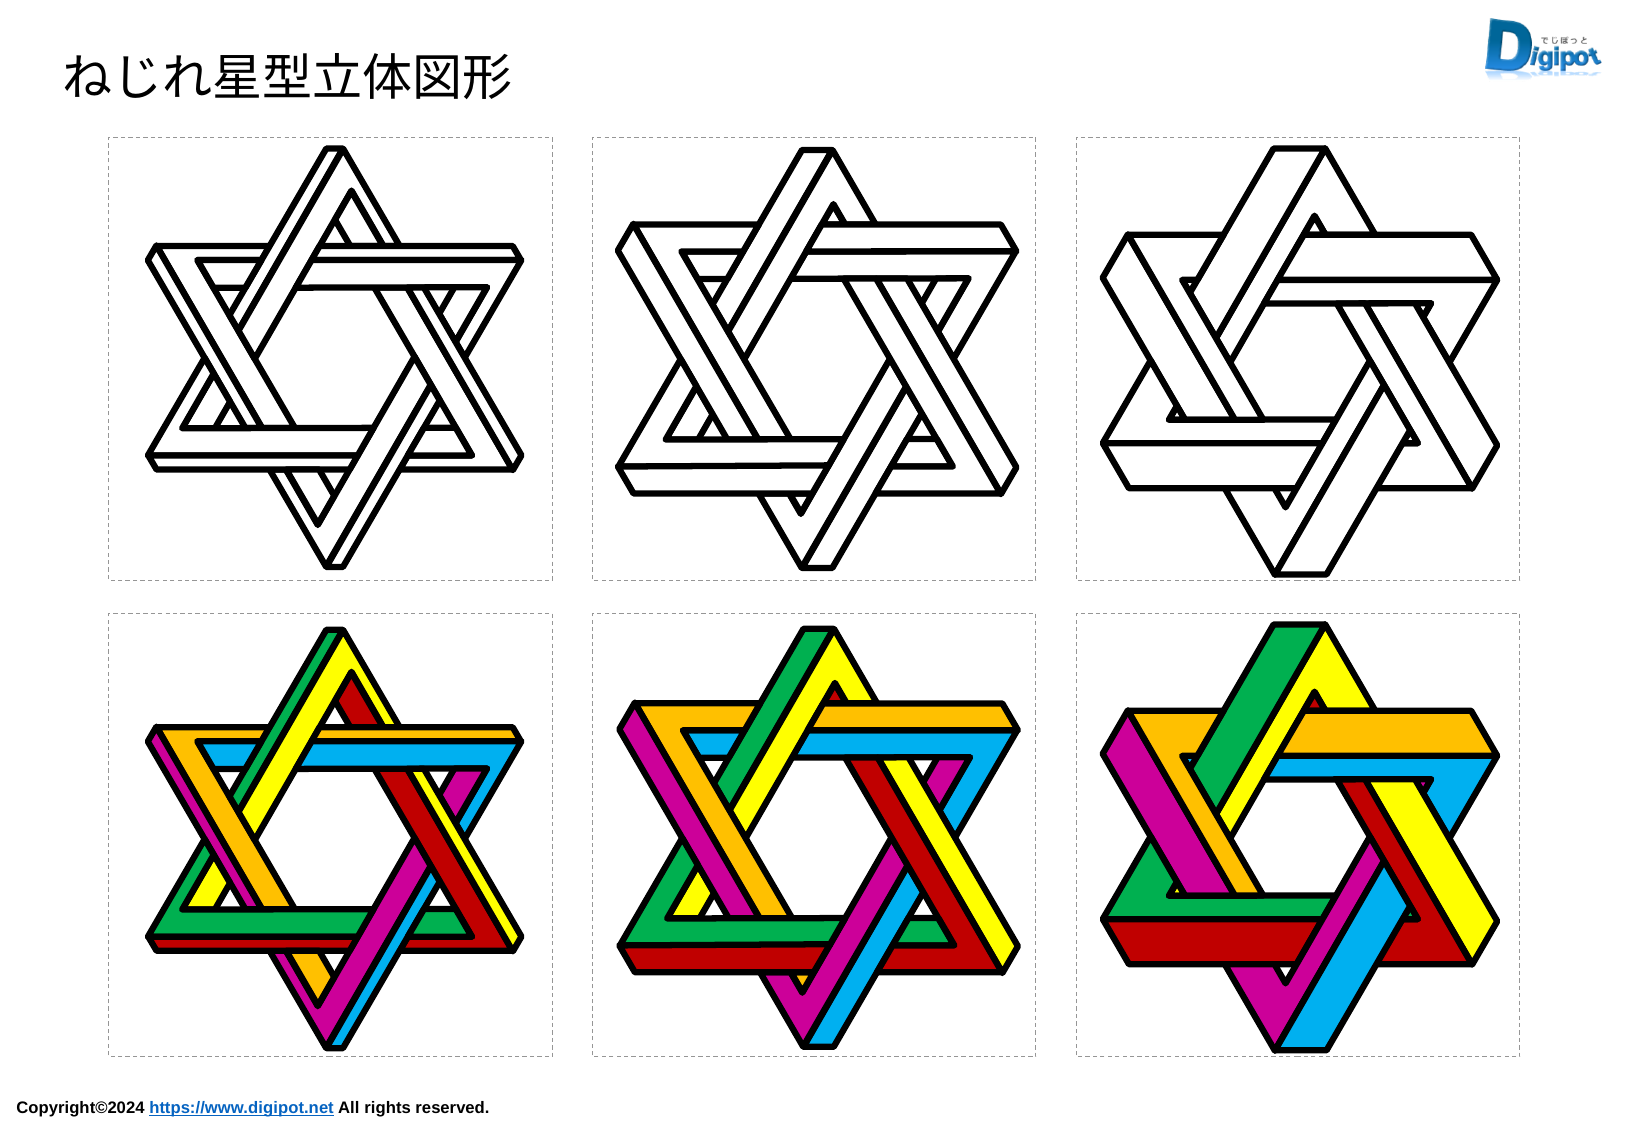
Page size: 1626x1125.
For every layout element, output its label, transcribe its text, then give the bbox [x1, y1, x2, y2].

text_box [1102, 624, 1498, 1051]
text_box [617, 149, 1017, 568]
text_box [147, 629, 522, 1049]
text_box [147, 148, 522, 567]
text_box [1102, 148, 1498, 575]
picture [1485, 18, 1602, 82]
text_box ねじれ星型立体図形 [47, 38, 528, 113]
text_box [619, 628, 1018, 1047]
